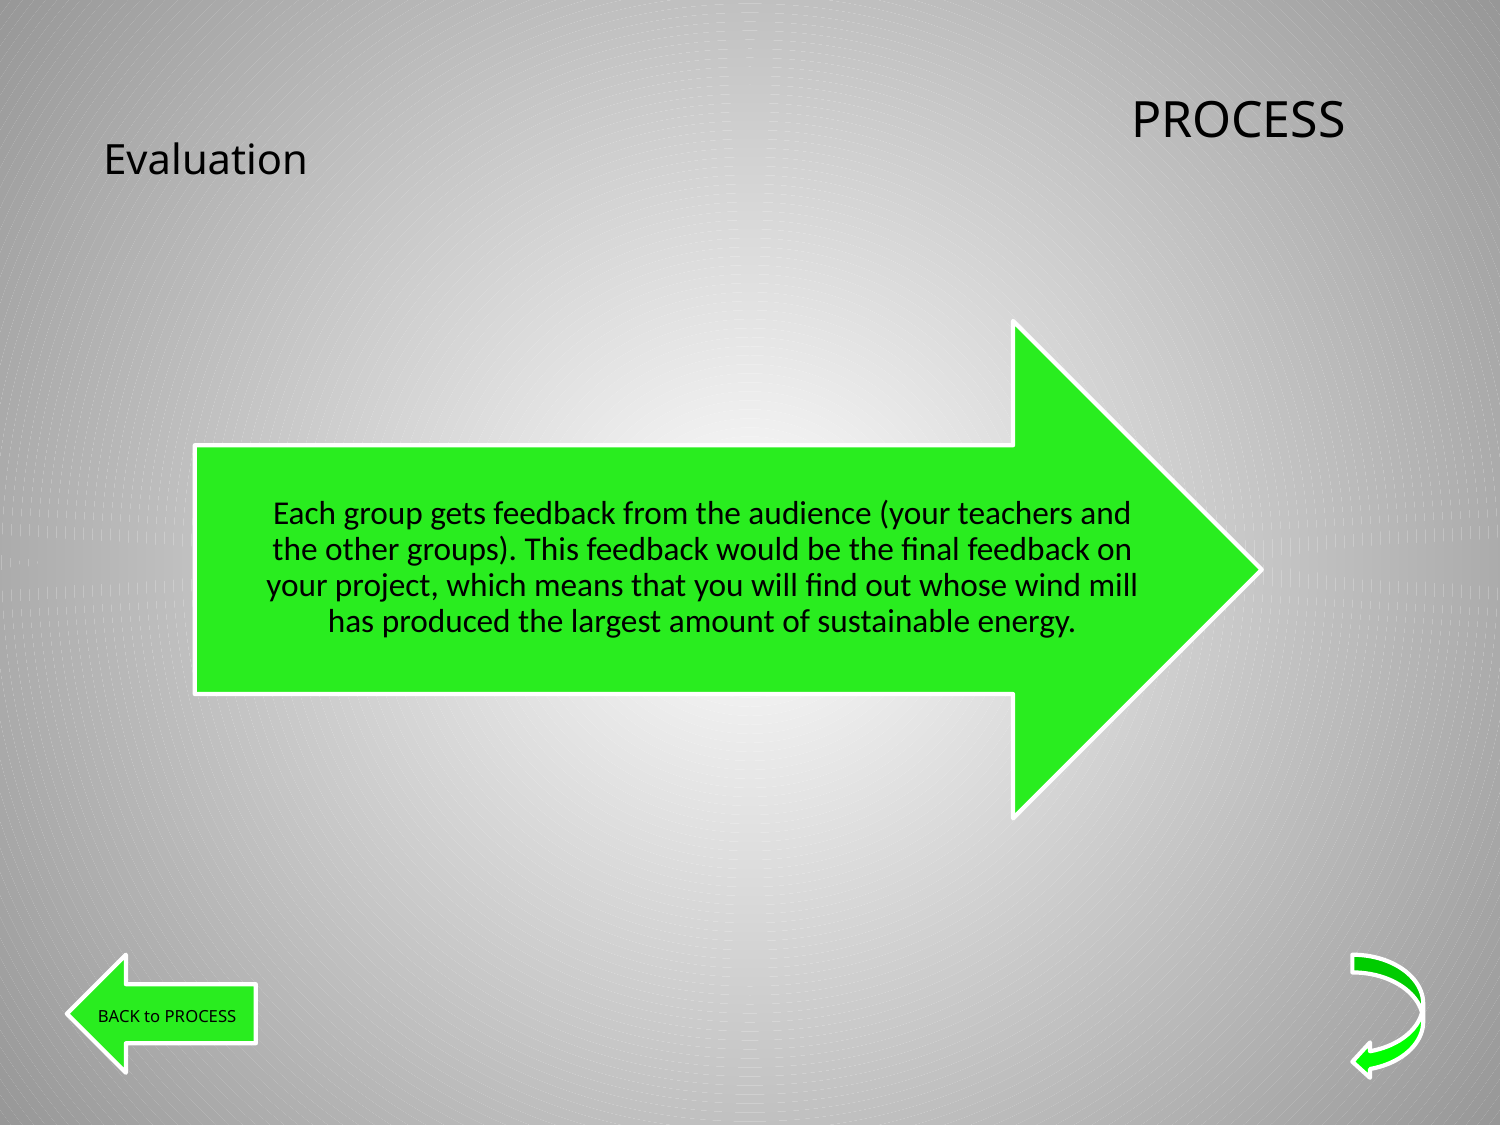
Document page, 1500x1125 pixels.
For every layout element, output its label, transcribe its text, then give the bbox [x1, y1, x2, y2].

text_box PROCESS [1116, 79, 1400, 155]
text_box Evaluation [88, 125, 443, 191]
text_box [1350, 952, 1426, 1080]
text_box [64, 952, 258, 1075]
text_box BACK to PROCESS [83, 998, 261, 1033]
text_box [194, 231, 1262, 908]
